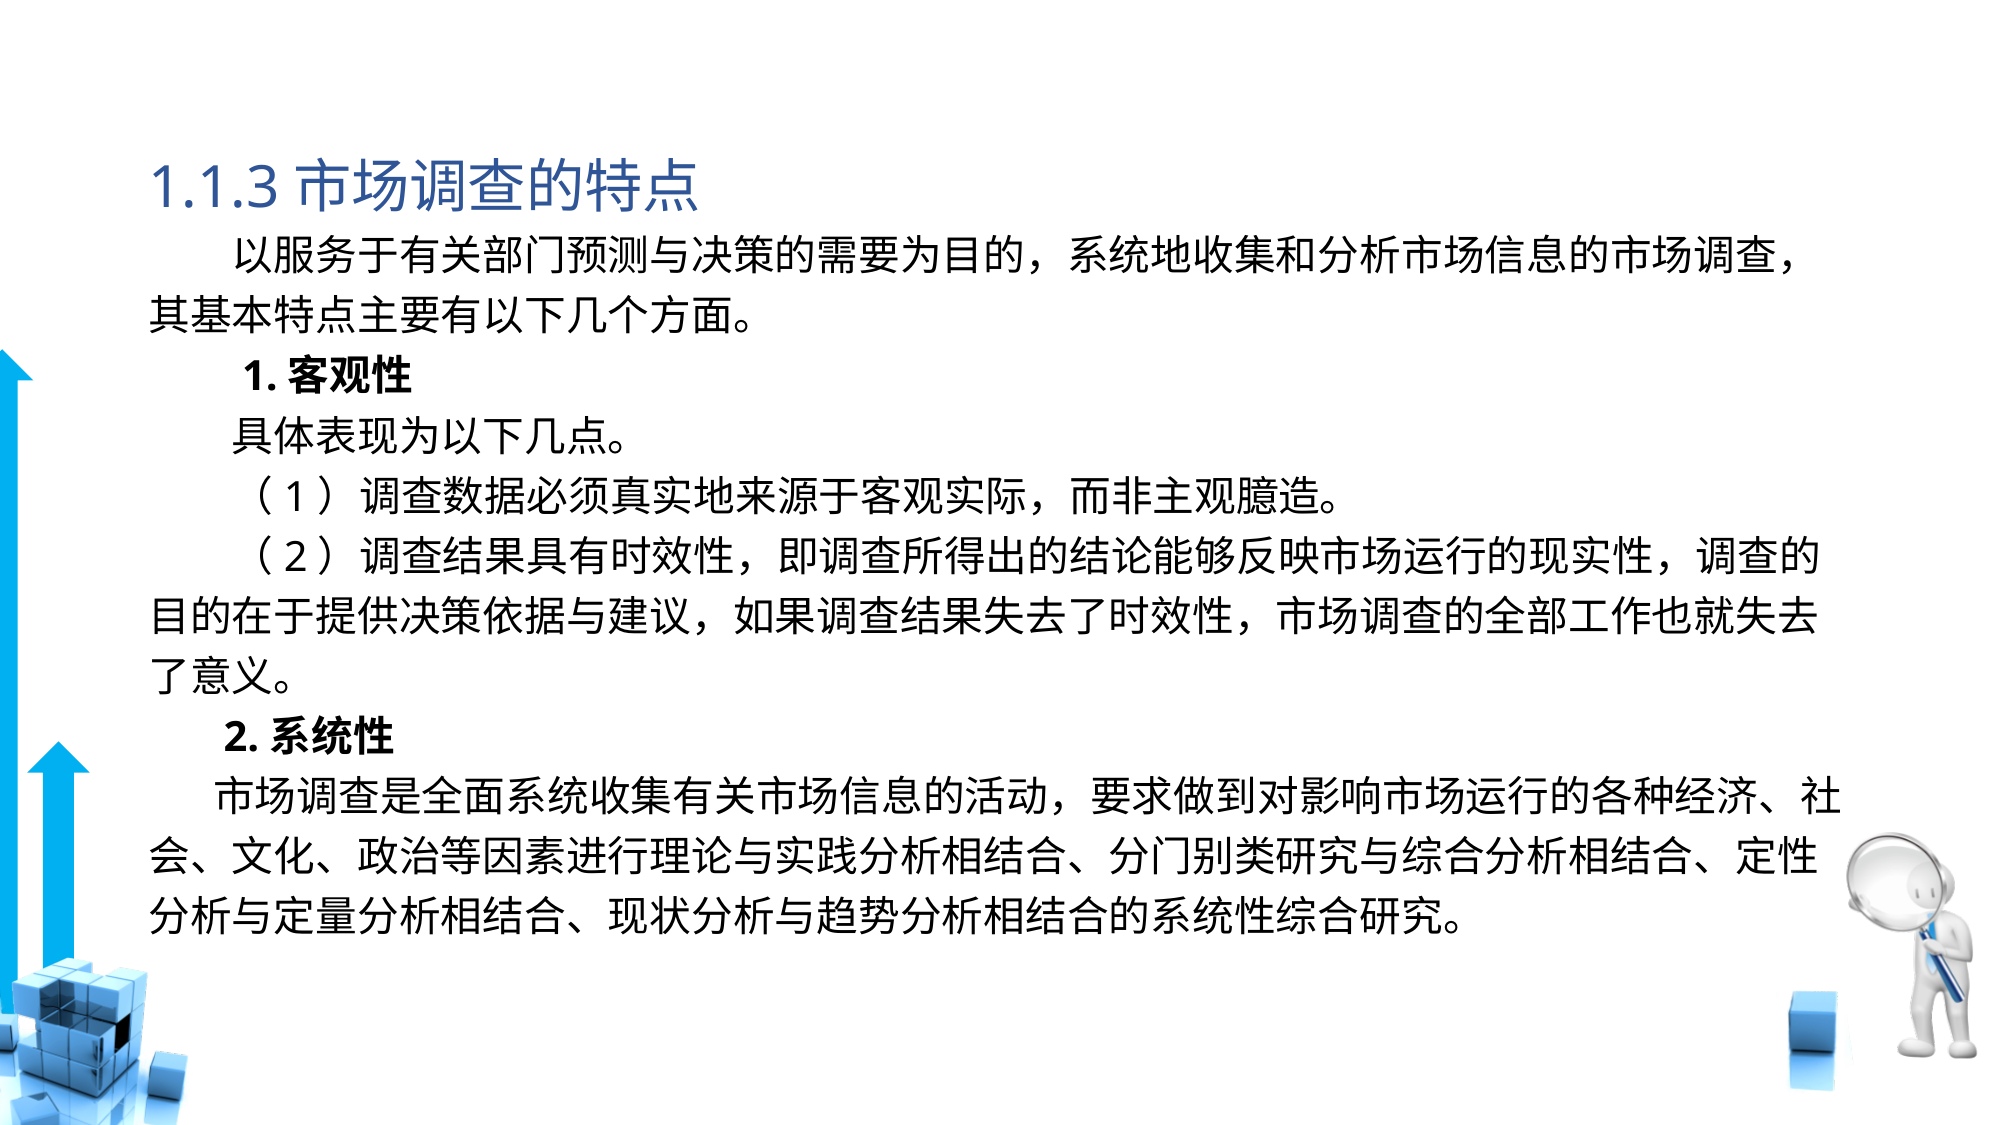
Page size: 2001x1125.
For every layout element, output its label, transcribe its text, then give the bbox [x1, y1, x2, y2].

picture [0, 948, 193, 1125]
picture [1750, 832, 1994, 1102]
title 1.1.3市场调查的特点 以服务于有关部门预测与决策的需要为目的，系统地收集和分析市场信息的市场调查，其基本特点主要有以下几个方面。 1.客观性 具体表现为以下几点。 （1）调查数据必须真实地来源于客观实际，而非主观臆造。 （2）调查结果具有时效性，即调查所得出的结论能够反映市场运行的现实性，调查的目的在于提供决策依据与建议，如果调查结果失去了时效性，市场调查的全部工作也就失去了意义。 2.系统性 市场调查是全面系统收集有关市场信息的活动，要求做到对影响市场运行的各种经济、社会、文化、政治等因素进行理论与实践分析相结合、分门别类研究与综合分析相结合、定性分析与定量分析相结合、现状分析与趋势分析相结合的系统性综合研究。 [133, 127, 1867, 1059]
